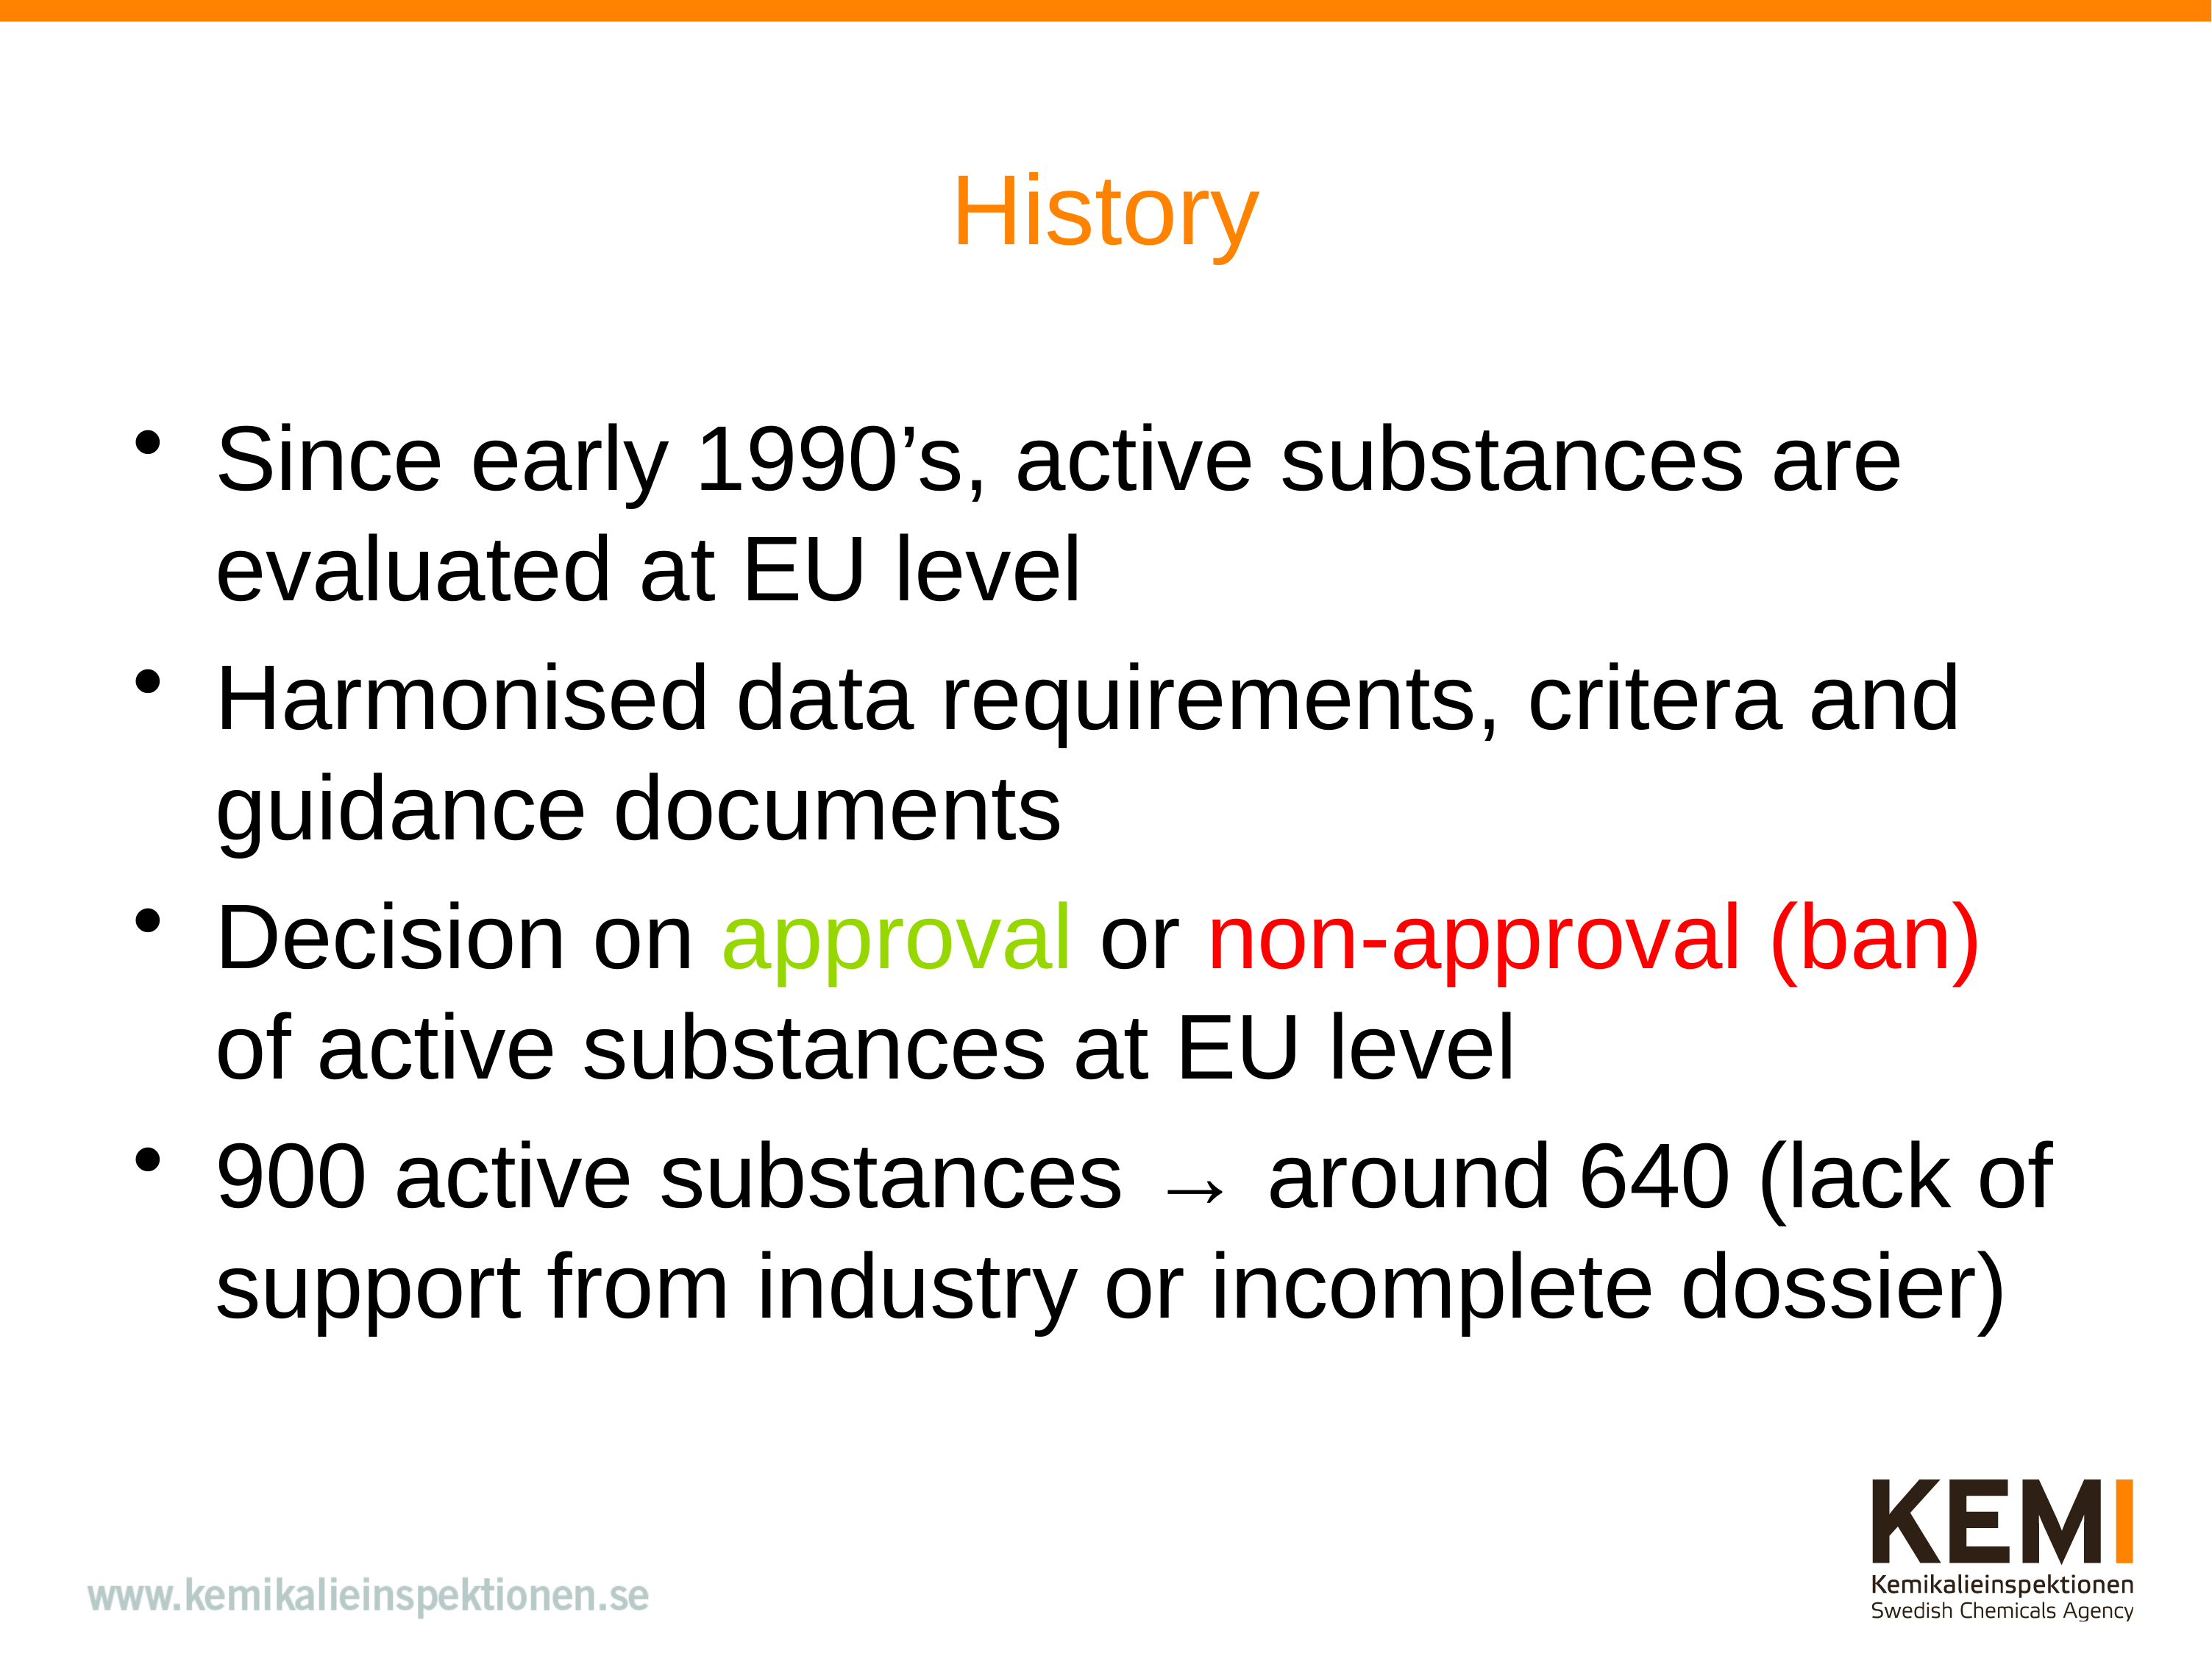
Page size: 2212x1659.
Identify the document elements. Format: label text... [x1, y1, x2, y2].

picture [1872, 1479, 2133, 1621]
list Since early 1990’s, active substances are evaluated at EU level Harmonised data requirements, critera and guidance documents Decision on approval or non-approval (ban) of active substances at EU level 900 active substances → around 640 (lack of support from industry or incomplete dossier) [110, 387, 2101, 1482]
picture [87, 1573, 652, 1621]
title History [110, 66, 2101, 344]
